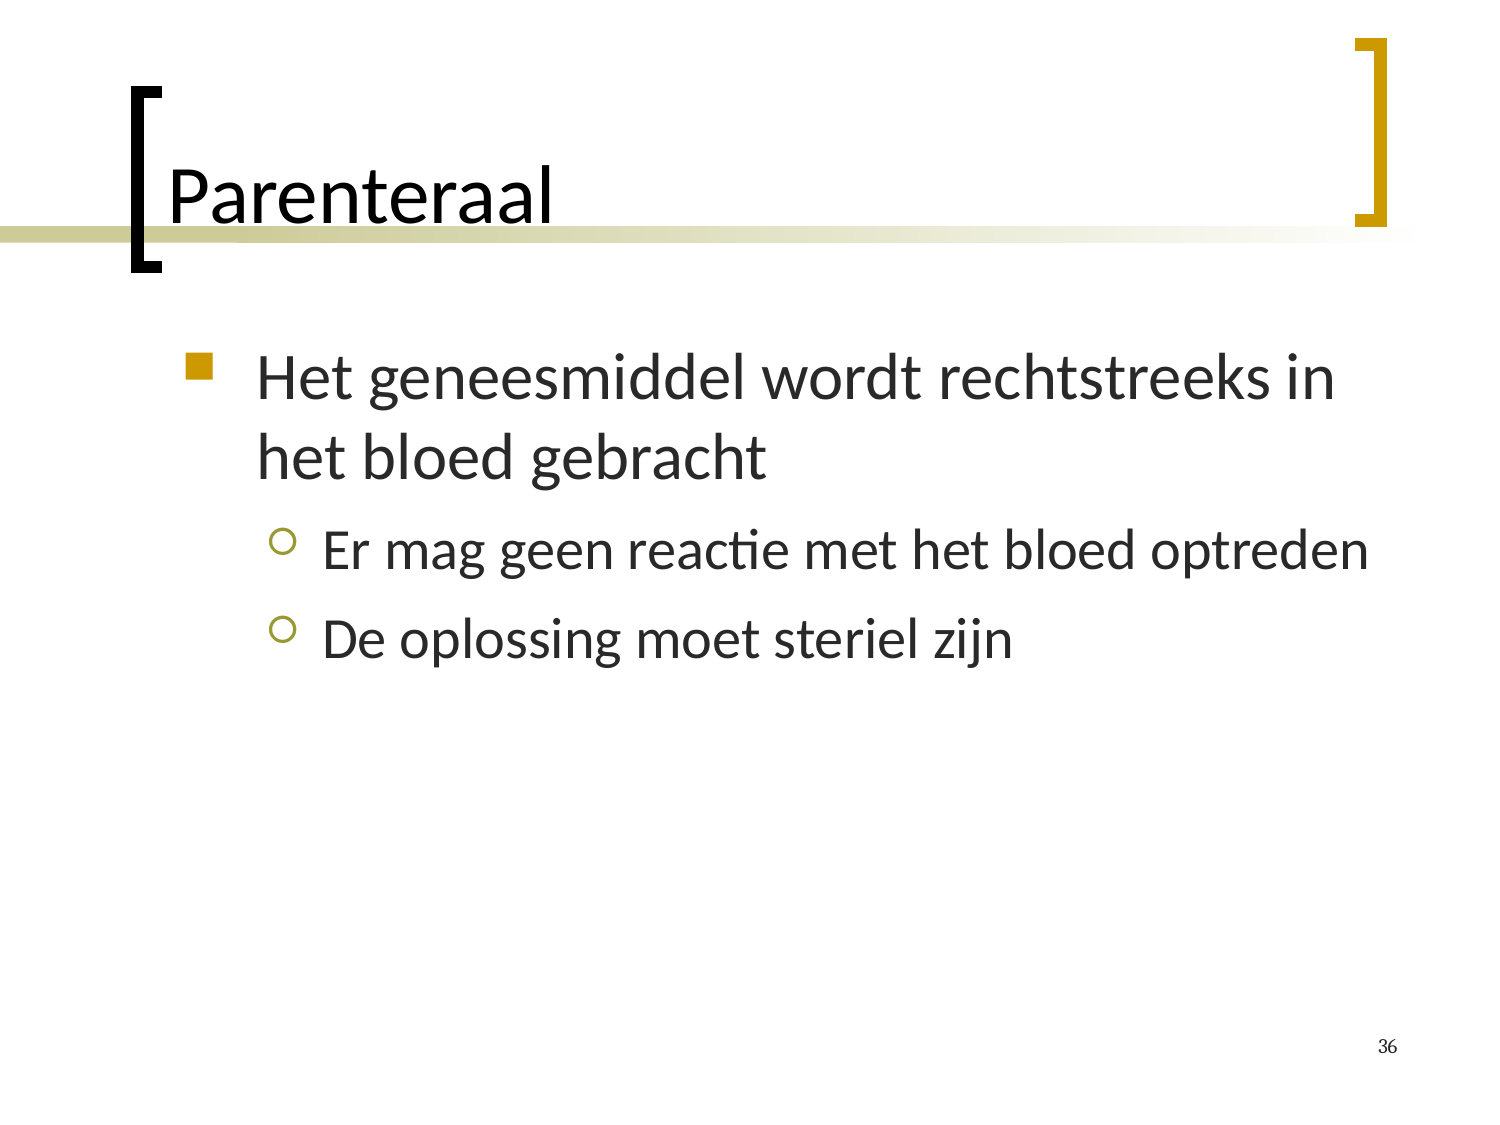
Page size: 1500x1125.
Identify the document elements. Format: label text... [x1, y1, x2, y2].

title Parenteraal [152, 15, 1328, 248]
list Het geneesmiddel wordt rechtstreeks in het bloed gebracht Er mag geen reactie met het bloed optreden De oplossing moet steriel zijn [155, 324, 1413, 1000]
slide_number 36 [1099, 1024, 1413, 1101]
